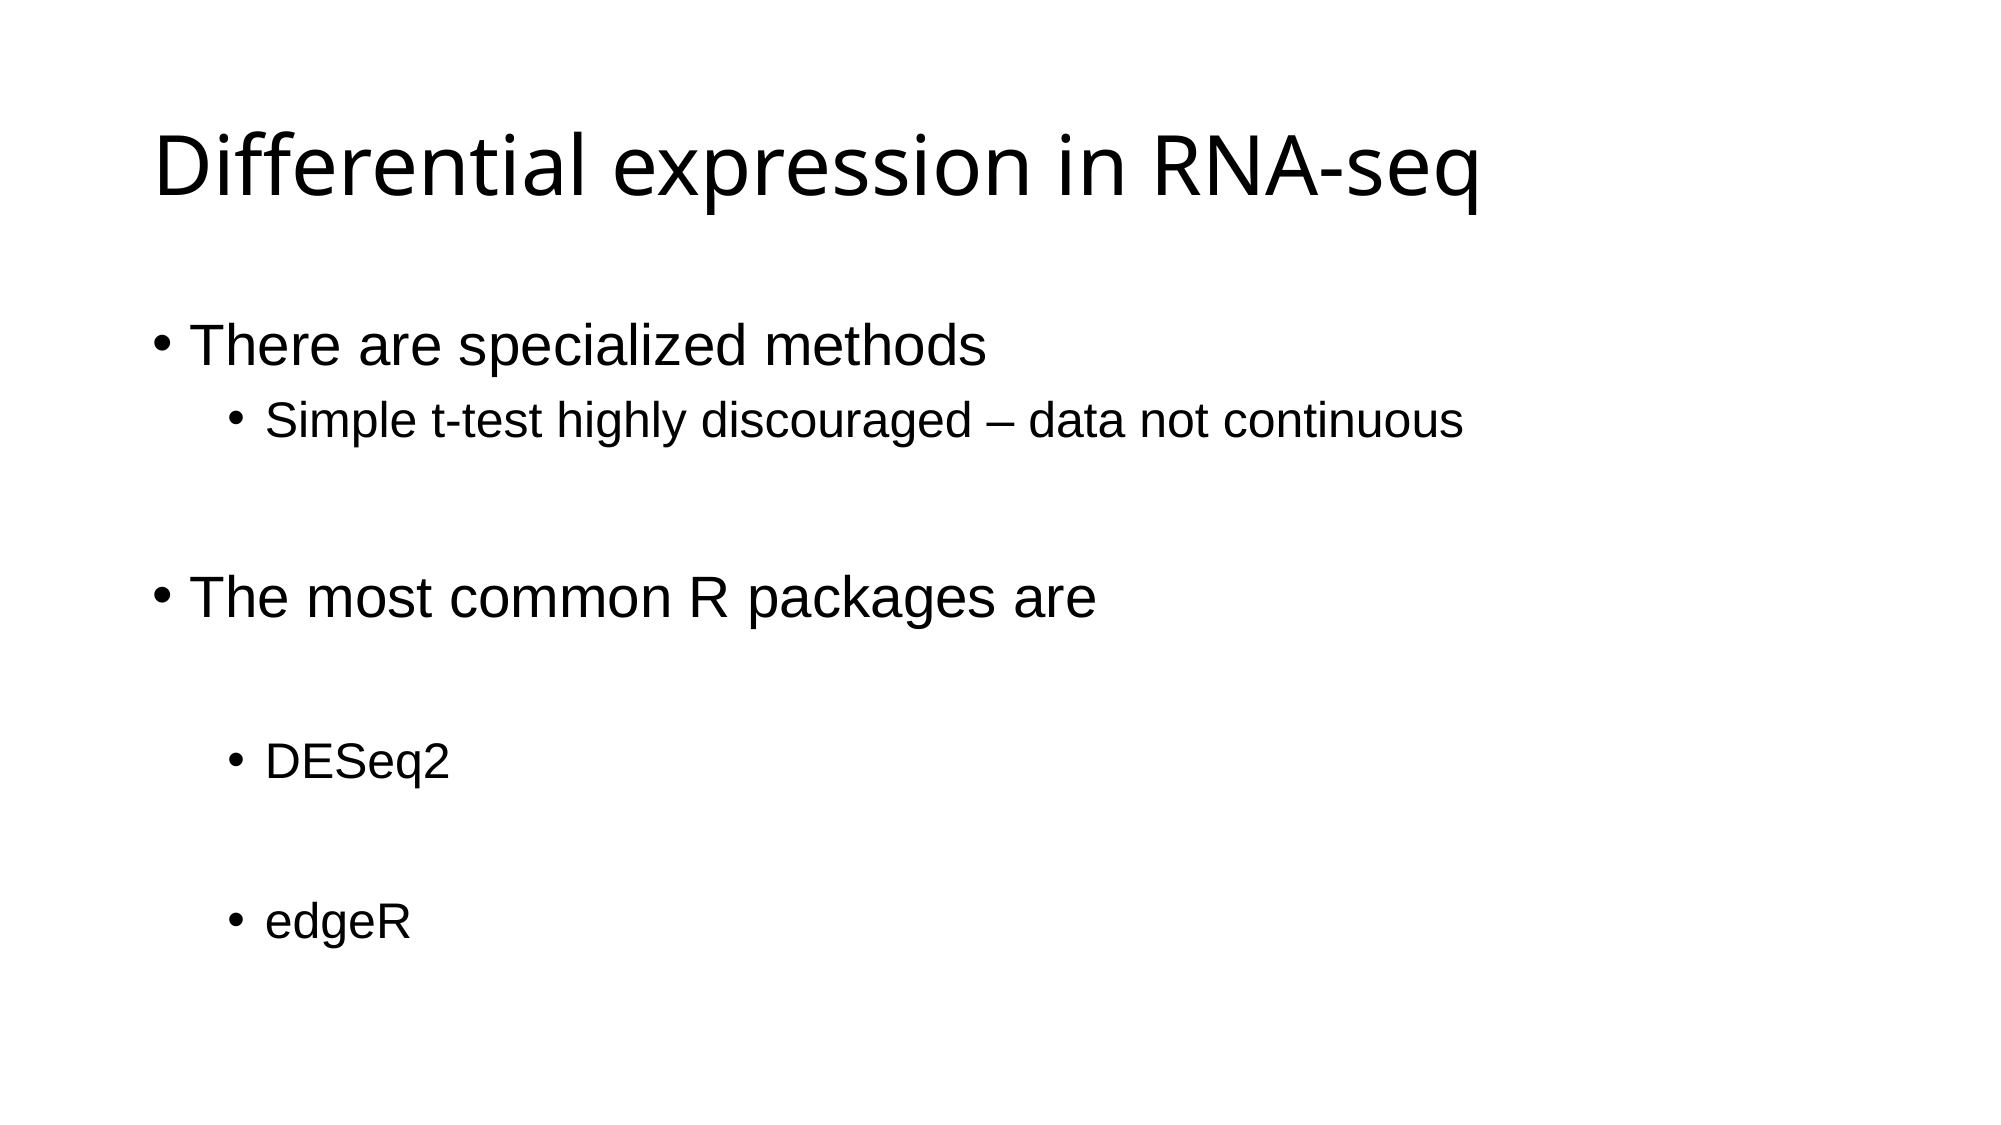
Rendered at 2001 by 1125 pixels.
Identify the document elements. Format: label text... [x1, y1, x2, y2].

list There are specialized methods Simple t-test highly discouraged – data not continuous The most common R packages are DESeq2 edgeR [137, 299, 1863, 1014]
title Differential expression in RNA-seq [137, 59, 1863, 278]
